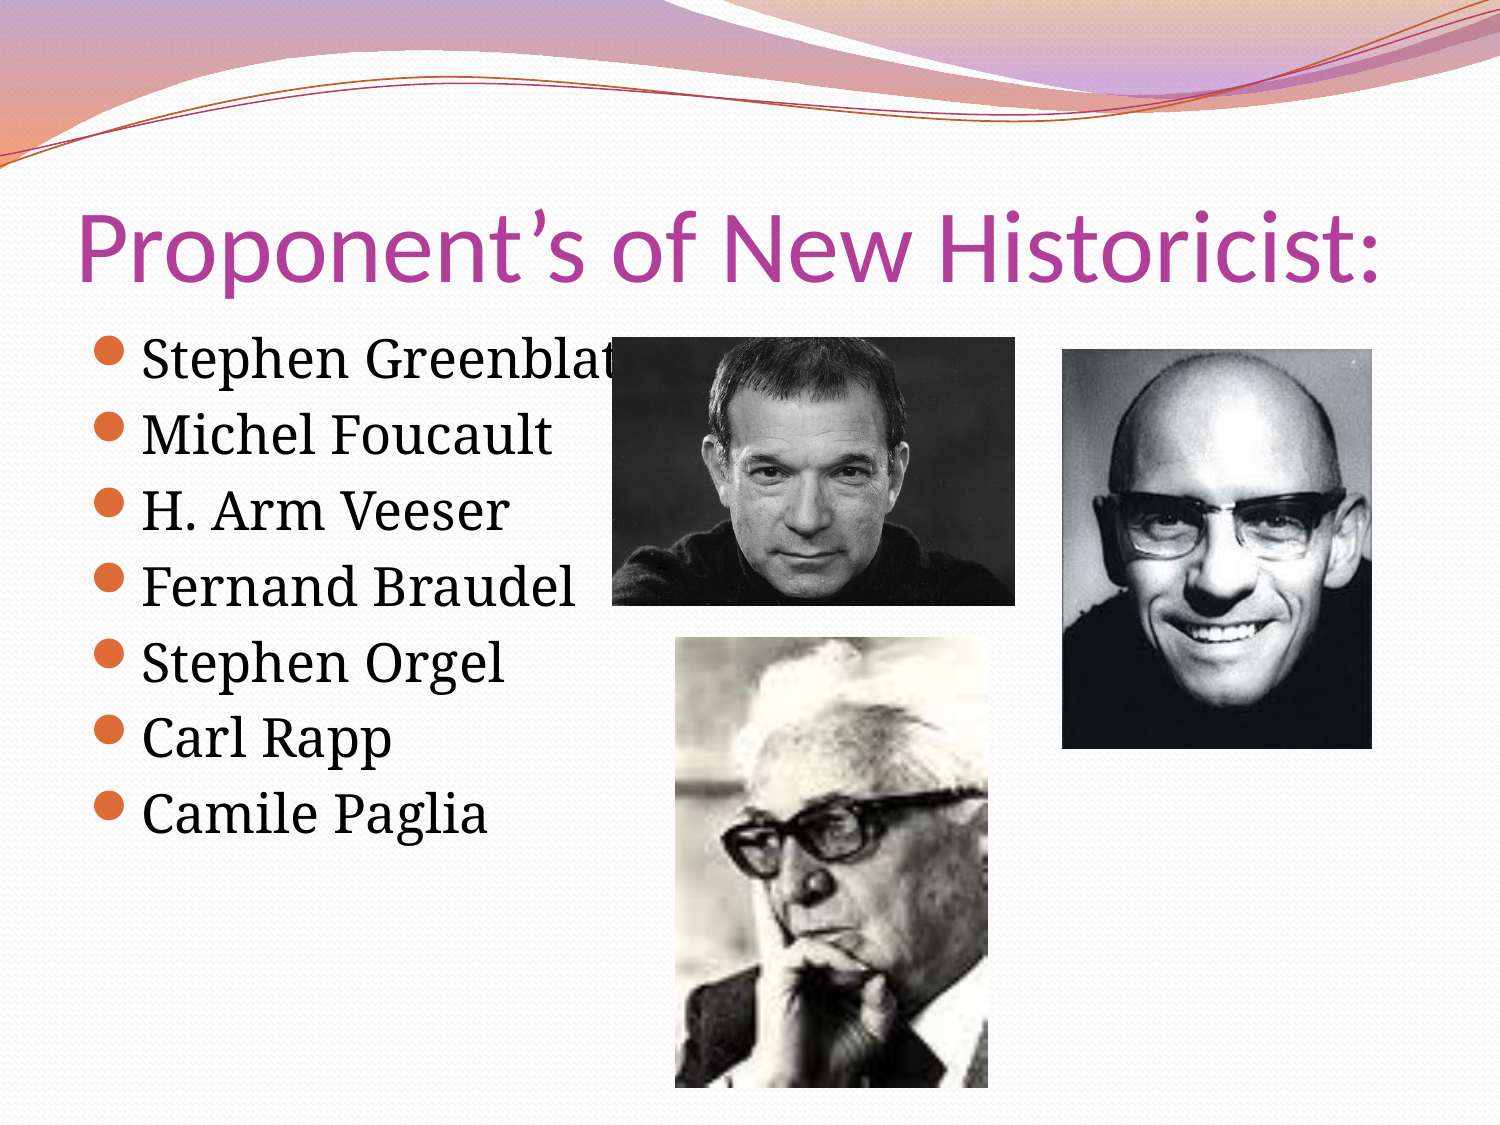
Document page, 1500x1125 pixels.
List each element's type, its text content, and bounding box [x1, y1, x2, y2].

title Proponent’s of New Historicist: [75, 115, 1425, 303]
picture [1062, 349, 1373, 749]
list Stephen Greenblatt Michel Foucault H. Arm Veeser Fernand Braudel Stephen Orgel Carl Rapp Camile Paglia [75, 317, 1425, 1038]
picture [674, 637, 988, 1088]
picture [612, 337, 1015, 606]
